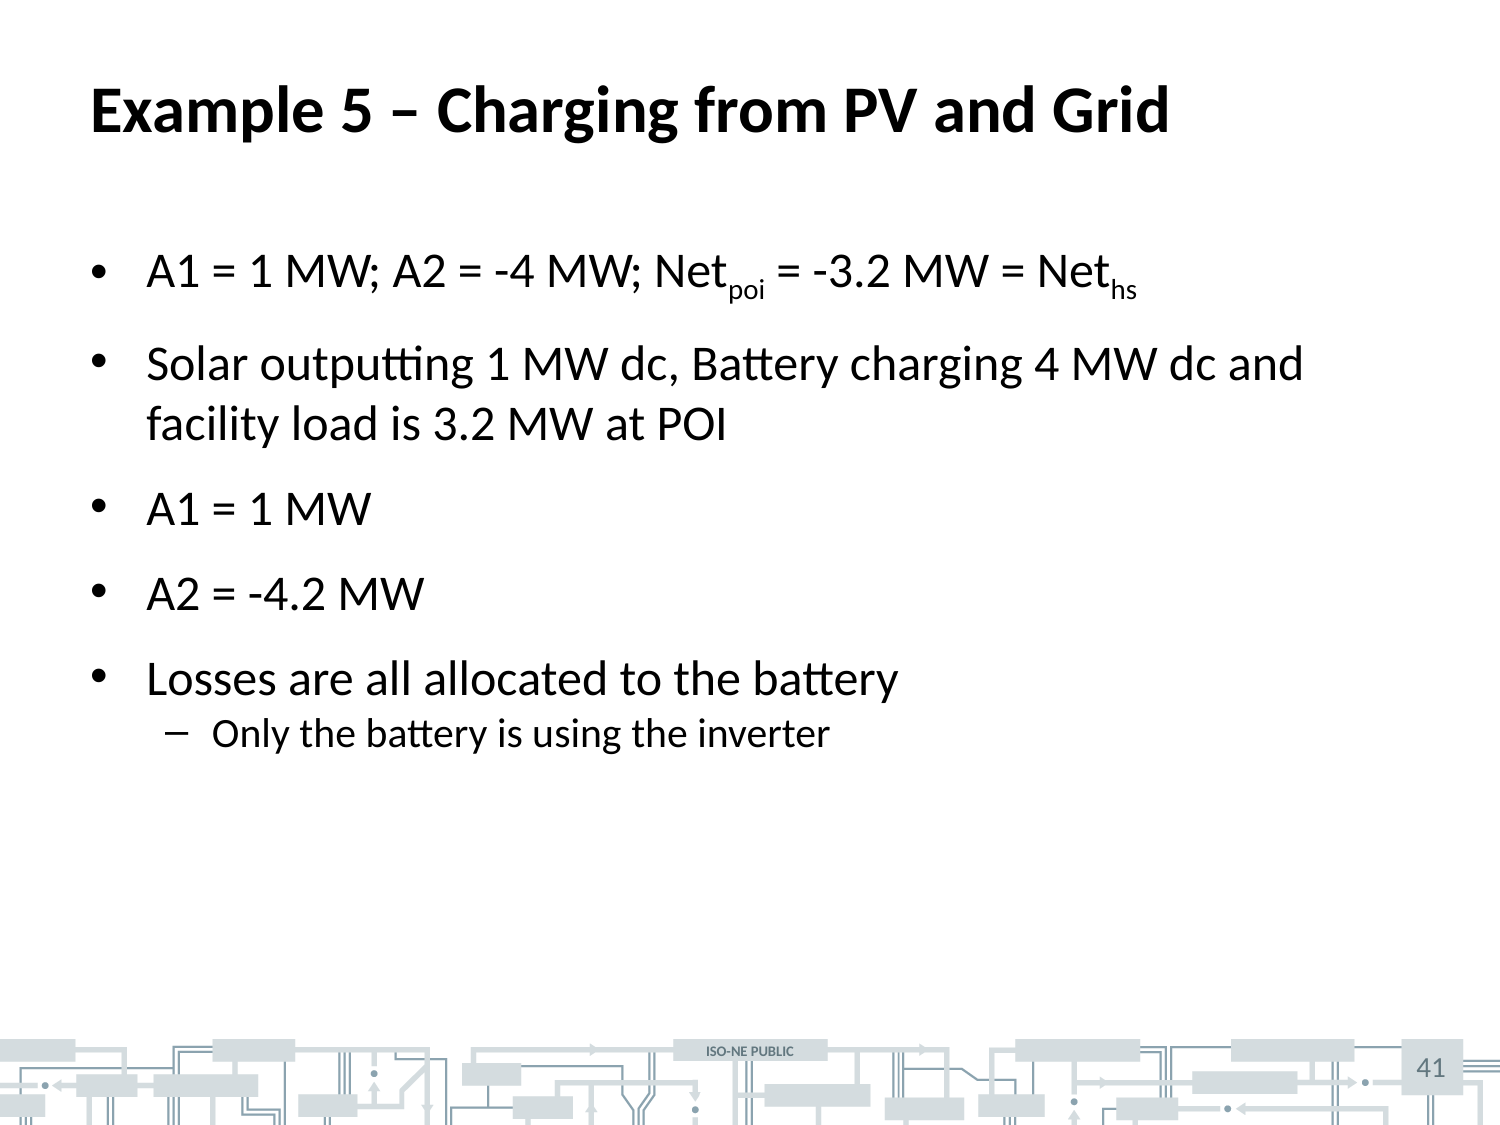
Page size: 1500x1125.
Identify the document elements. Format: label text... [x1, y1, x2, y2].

title Example 5 – Charging from PV and Grid [75, 12, 1425, 200]
picture [0, 1031, 1500, 1125]
slide_number 41 [1400, 1044, 1463, 1088]
list A1 = 1 MW; A2 = -4 MW; Netpoi = -3.2 MW = Neths Solar outputting 1 MW dc, Battery charging 4 MW dc and facility load is 3.2 MW at POI A1 = 1 MW A2 = -4.2 MW Losses are all allocated to the battery Only the battery is using the inverter [75, 229, 1425, 1020]
